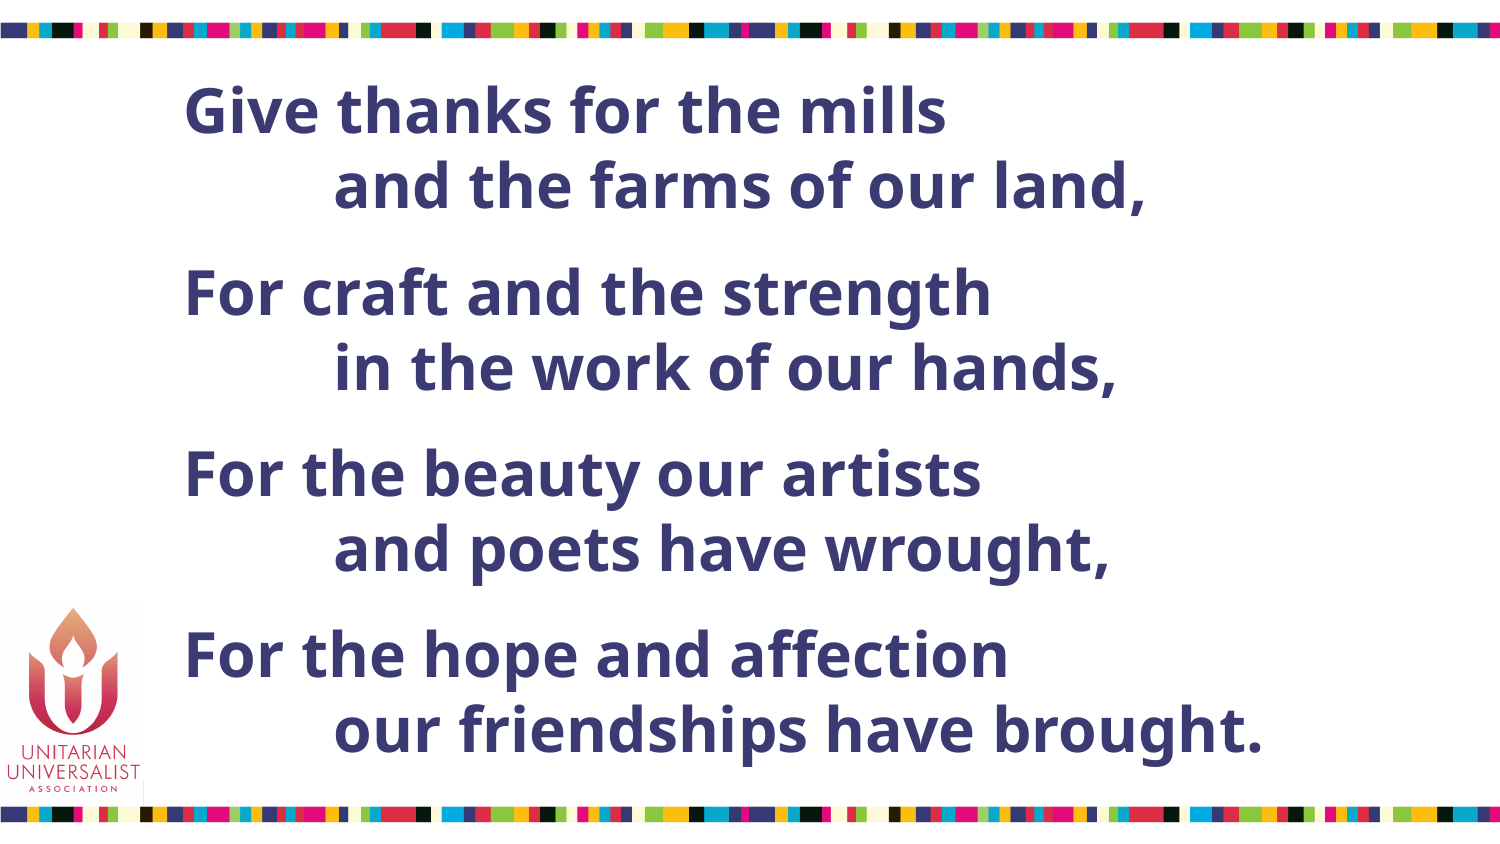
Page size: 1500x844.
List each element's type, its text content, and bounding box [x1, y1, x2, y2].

picture [0, 600, 1500, 824]
text_box Give thanks for the mills and the farms of our land, For craft and the strength in the work of our hands, For the beauty our artists and poets have wrought, For the hope and affection our friendships have brought. [168, 56, 1421, 780]
picture [0, 22, 1500, 40]
